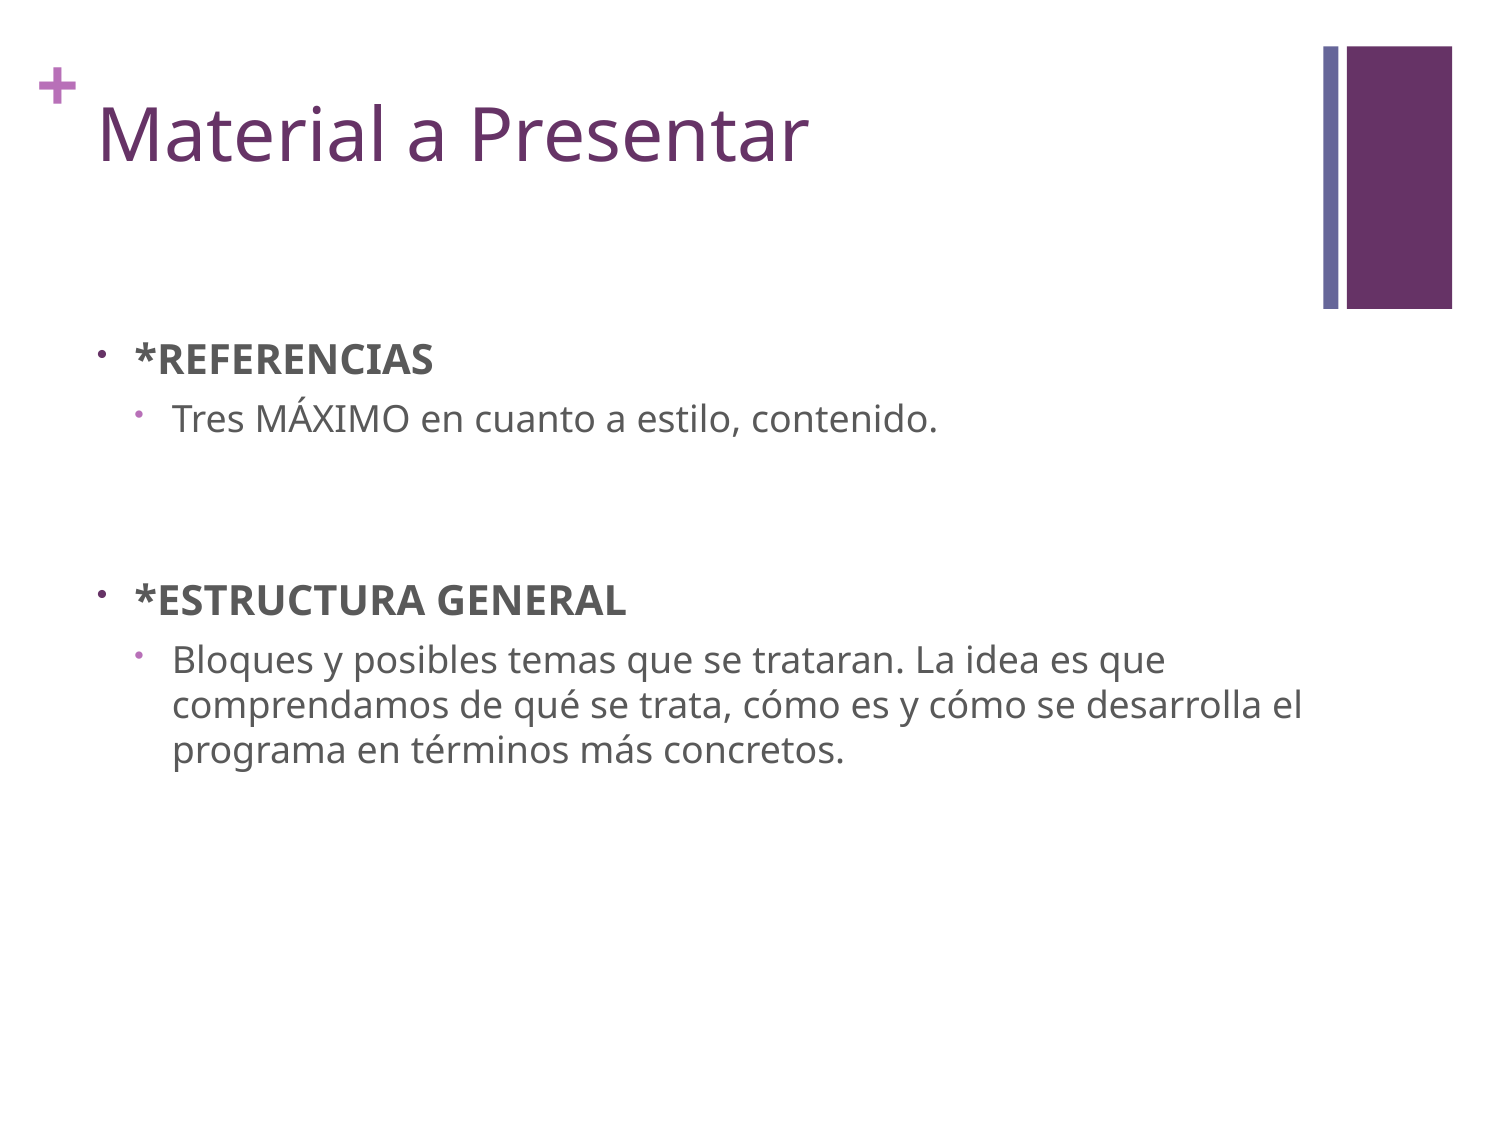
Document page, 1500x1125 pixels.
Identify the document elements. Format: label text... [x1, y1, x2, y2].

title Material a Presentar [81, 79, 1322, 263]
list *REFERENCIAS Tres MÁXIMO en cuanto a estilo, contenido. *ESTRUCTURA GENERAL Bloques y posibles temas que se trataran. La idea es que comprendamos de qué se trata, cómo es y cómo se desarrolla el programa en términos más concretos. [81, 324, 1322, 1005]
